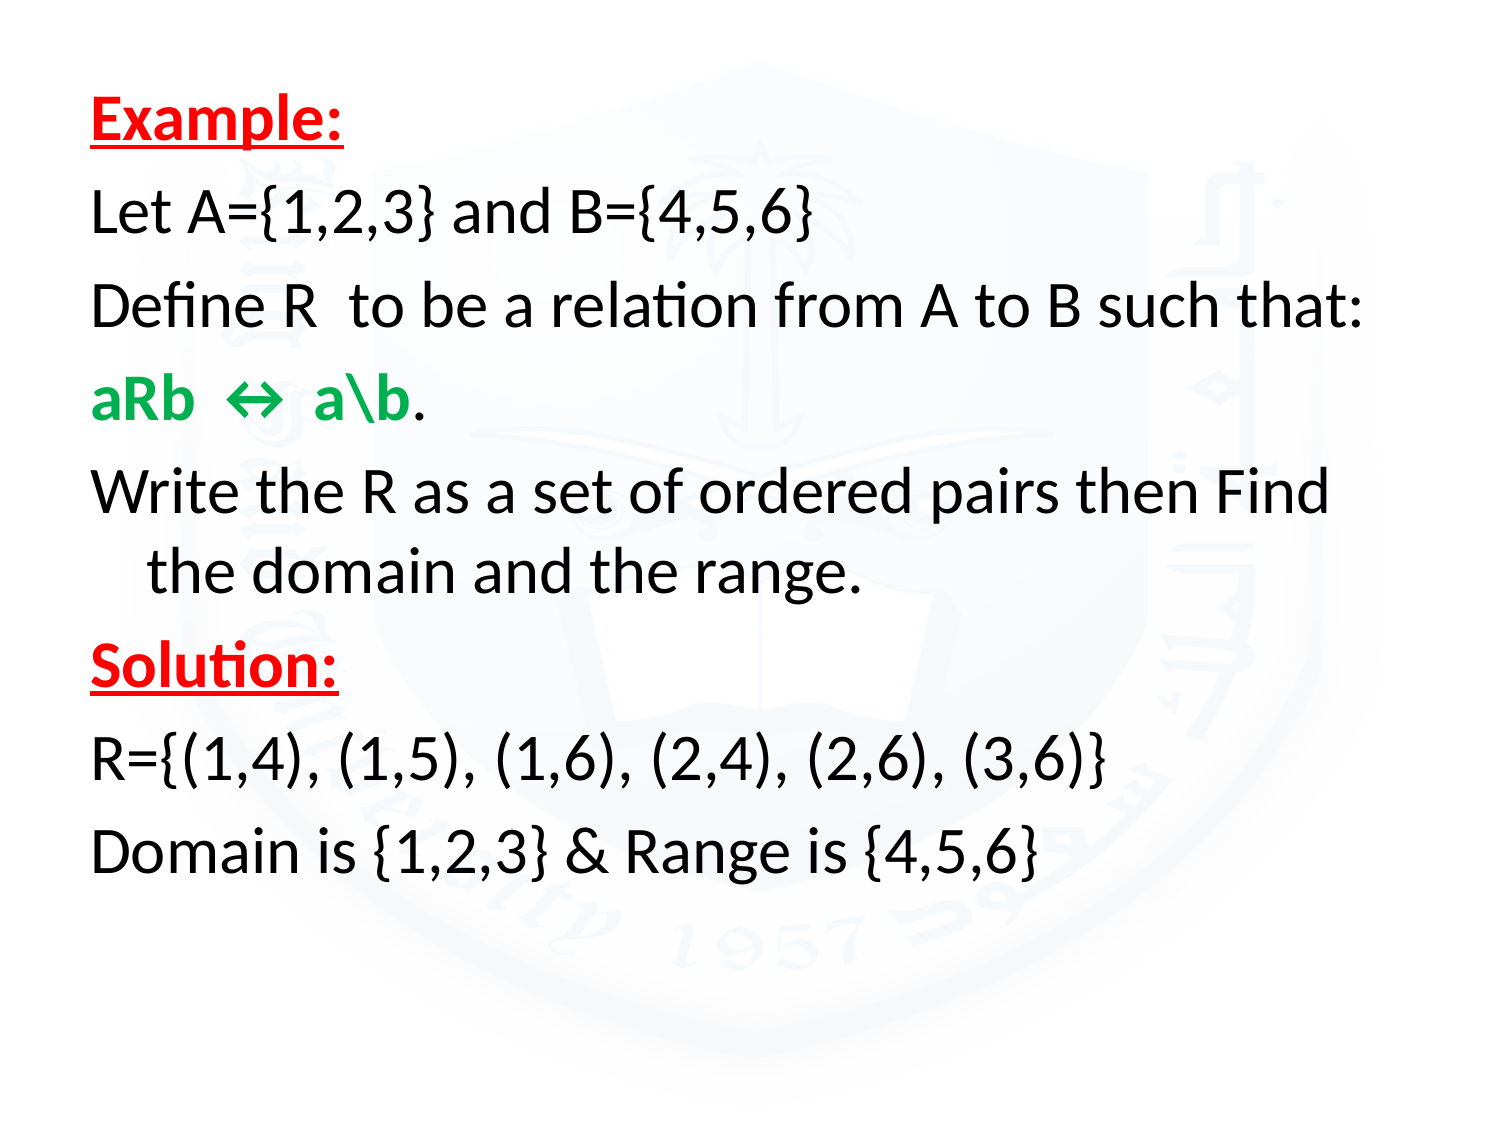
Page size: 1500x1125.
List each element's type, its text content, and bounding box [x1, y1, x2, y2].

list Example: Let A={1,2,3} and B={4,5,6} Define R to be a relation from A to B such that: aRb ↔ a\b. Write the R as a set of ordered pairs then Find the domain and the range. Solution: R={(1,4), (1,5), (1,6), (2,4), (2,6), (3,6)} Domain is {1,2,3} & Range is {4,5,6} [75, 66, 1425, 1005]
